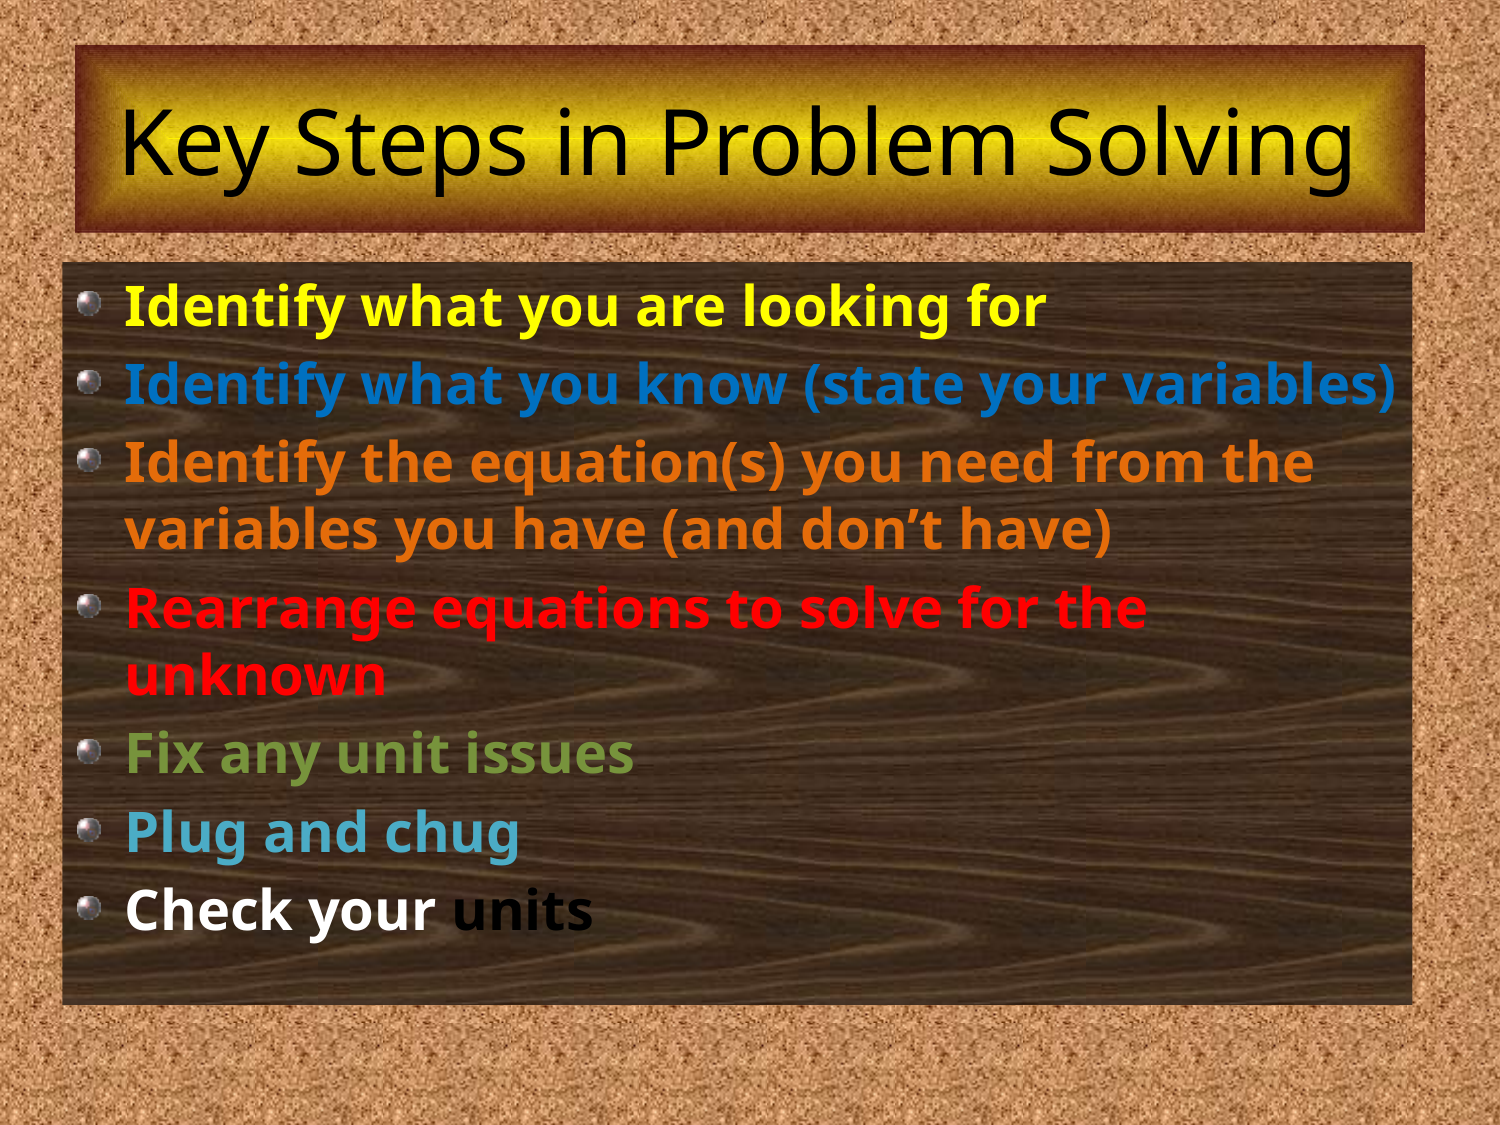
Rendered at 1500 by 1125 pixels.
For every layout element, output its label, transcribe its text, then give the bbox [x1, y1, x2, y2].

list Identify what you are looking for Identify what you know (state your variables) Identify the equation(s) you need from the variables you have (and don’t have) Rearrange equations to solve for the unknown Fix any unit issues Plug and chug Check your units [62, 262, 1413, 1005]
title Key Steps in Problem Solving [75, 45, 1425, 233]
picture [0, 0, 1500, 1125]
